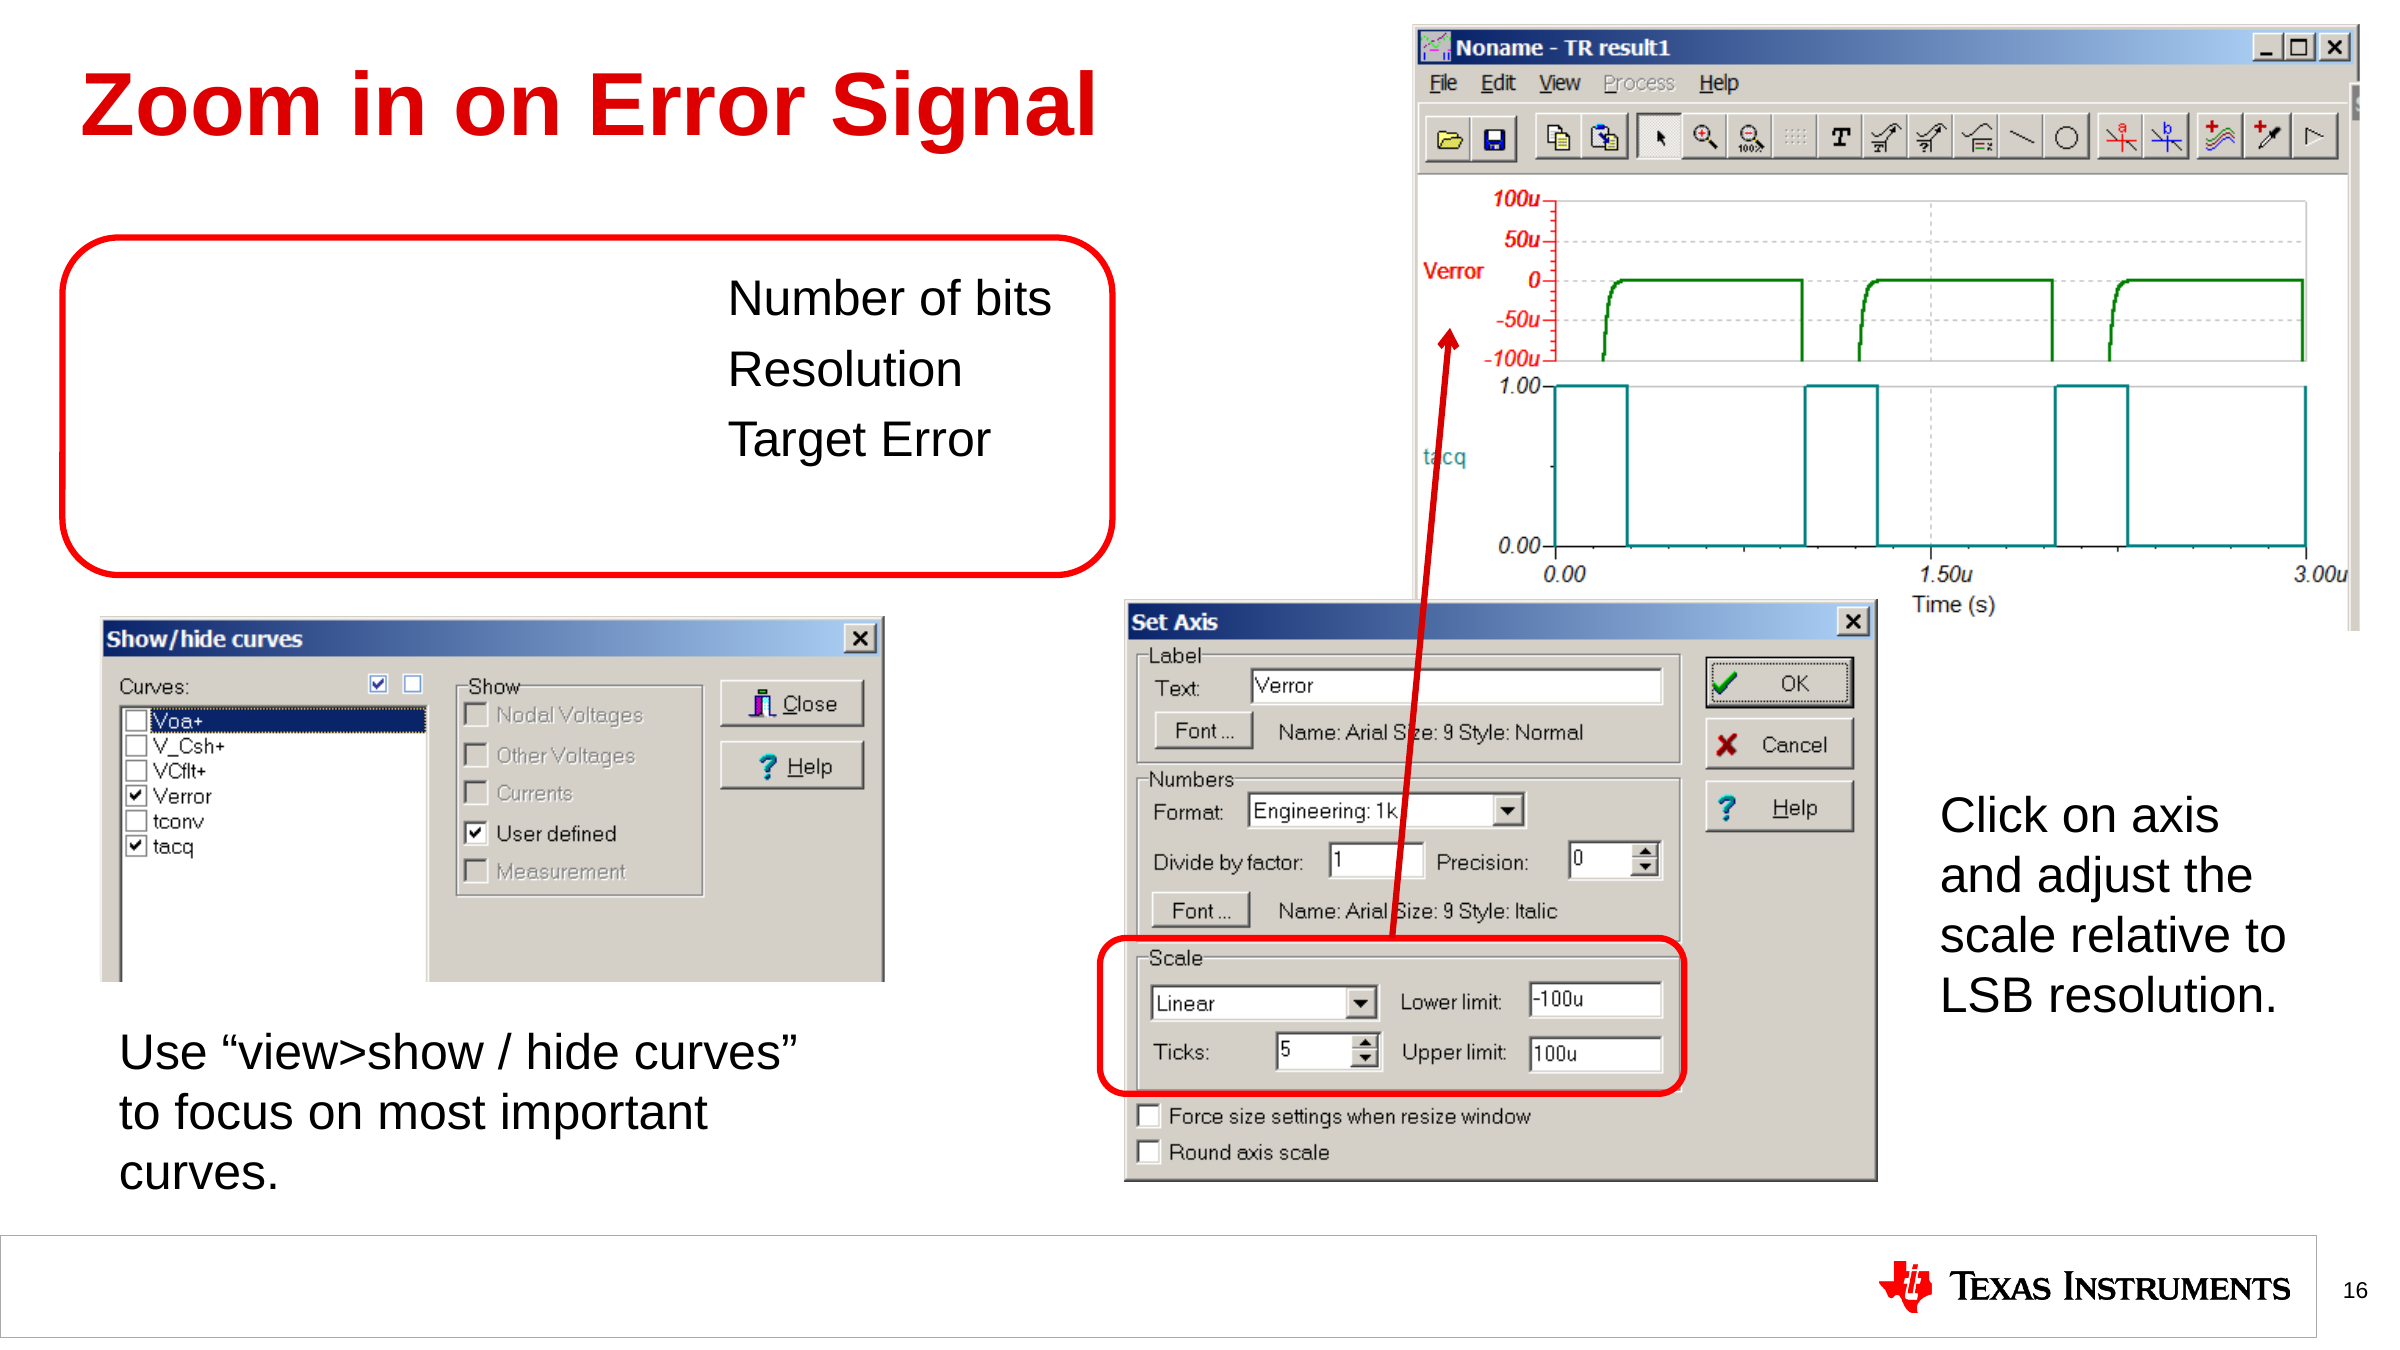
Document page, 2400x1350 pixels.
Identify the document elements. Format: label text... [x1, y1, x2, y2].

text_box [1097, 937, 1118, 1095]
picture [1123, 24, 2360, 1182]
picture [1879, 1307, 2290, 1313]
text_box [60, 235, 1115, 578]
picture [1879, 1261, 2290, 1265]
slide_number 16 [1828, 1265, 2389, 1307]
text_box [1391, 327, 1451, 939]
title Zoom in on Error Signal [60, 27, 1408, 189]
picture [99, 616, 885, 982]
text_box Click on axis and adjust the scale relative to LSB resolution. [1924, 774, 2313, 1030]
text_box Use “view>show / hide curves” to focus on most important curves. [104, 1012, 830, 1208]
